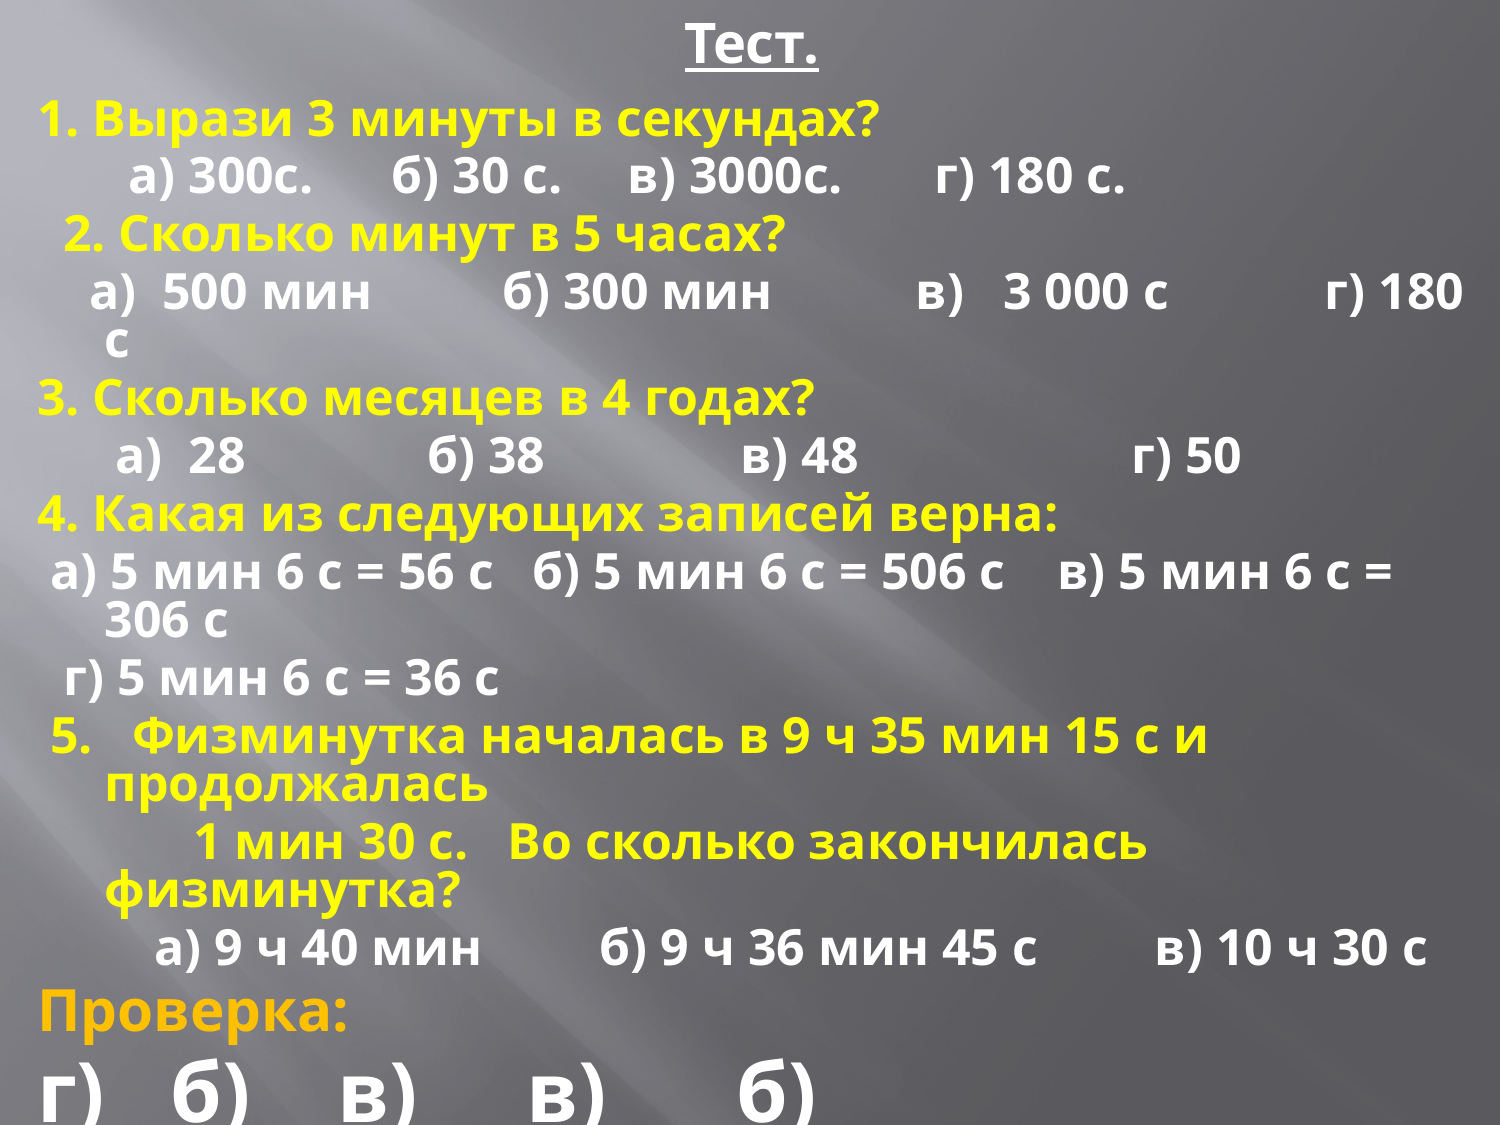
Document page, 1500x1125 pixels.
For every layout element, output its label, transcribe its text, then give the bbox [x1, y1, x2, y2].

title Тест. [76, 0, 1427, 83]
list 1. Вырази 3 минуты в секундах? а) 300с. б) 30 с. в) 3000с. г) 180 с. 2. Сколько минут в 5 часах? а) 500 мин б) 300 мин в) 3 000 с г) 180 с 3. Сколько месяцев в 4 годах? а) 28 б) 38 в) 48 г) 50 4. Какая из следующих записей верна: а) 5 мин 6 с = 56 с б) 5 мин 6 с = 506 с в) 5 мин 6 с = 306 с г) 5 мин 6 с = 36 с 5. Физминутка началась в 9 ч 35 мин 15 с и продолжалась 1 мин 30 с. Во сколько закончилась физминутка? а) 9 ч 40 мин б) 9 ч 36 мин 45 с в) 10 ч 30 с Проверка: г) б) в) в) б) [0, 89, 1500, 1125]
